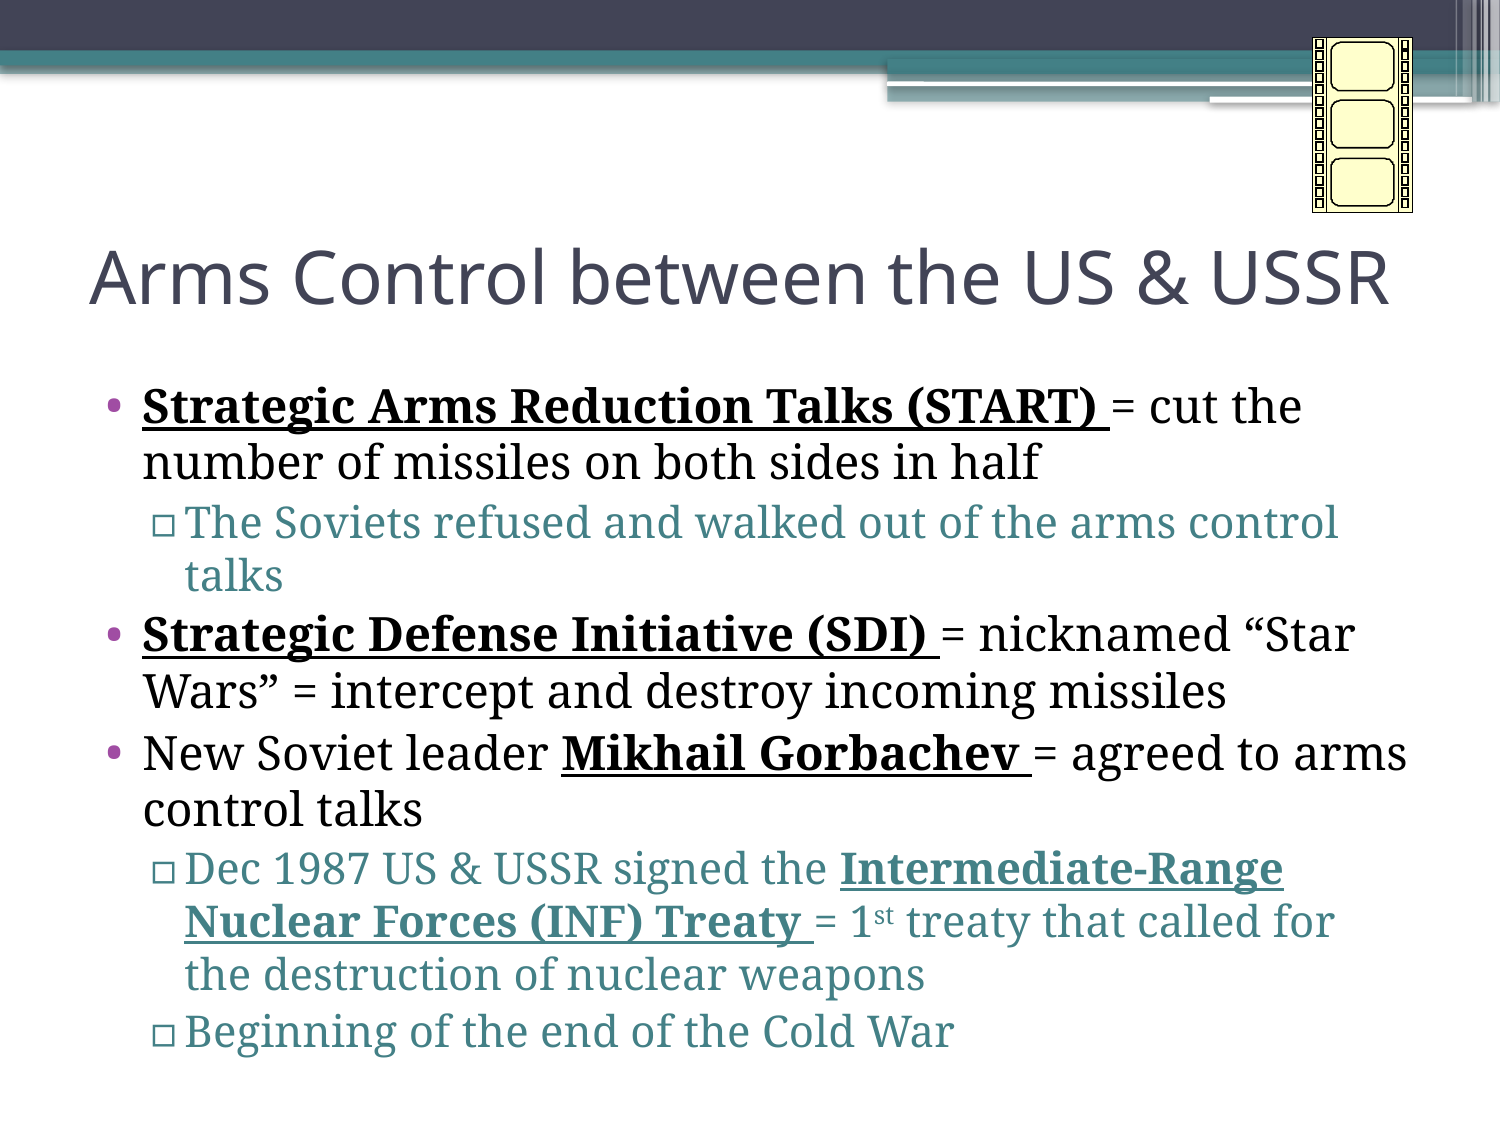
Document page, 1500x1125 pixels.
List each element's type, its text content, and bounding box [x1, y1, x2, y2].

title Arms Control between the US & USSR [75, 187, 1425, 363]
list Strategic Arms Reduction Talks (START) = cut the number of missiles on both sides in half The Soviets refused and walked out of the arms control talks Strategic Defense Initiative (SDI) = nicknamed “Star Wars” = intercept and destroy incoming missiles New Soviet leader Mikhail Gorbachev = agreed to arms control talks Dec 1987 US & USSR signed the Intermediate-Range Nuclear Forces (INF) Treaty = 1st treaty that called for the destruction of nuclear weapons Beginning of the end of the Cold War [75, 368, 1425, 1079]
text_box [1312, 37, 1413, 213]
